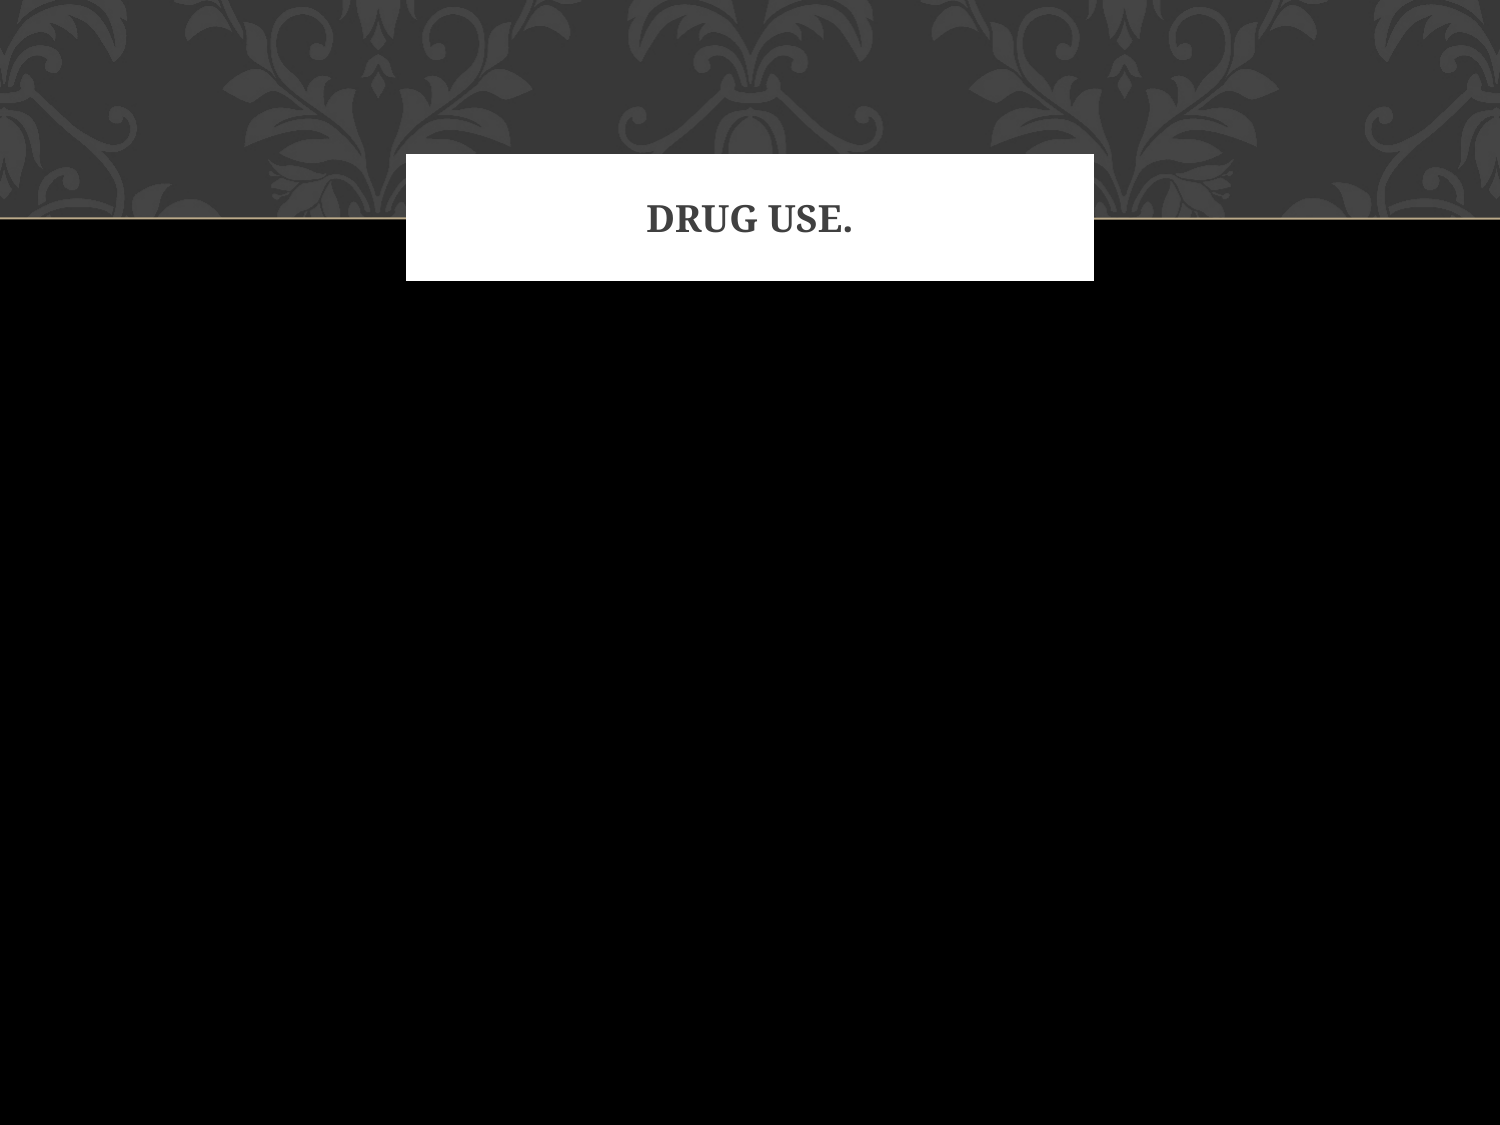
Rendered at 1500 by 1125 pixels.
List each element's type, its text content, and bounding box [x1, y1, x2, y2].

title Drug use. [406, 154, 1094, 281]
